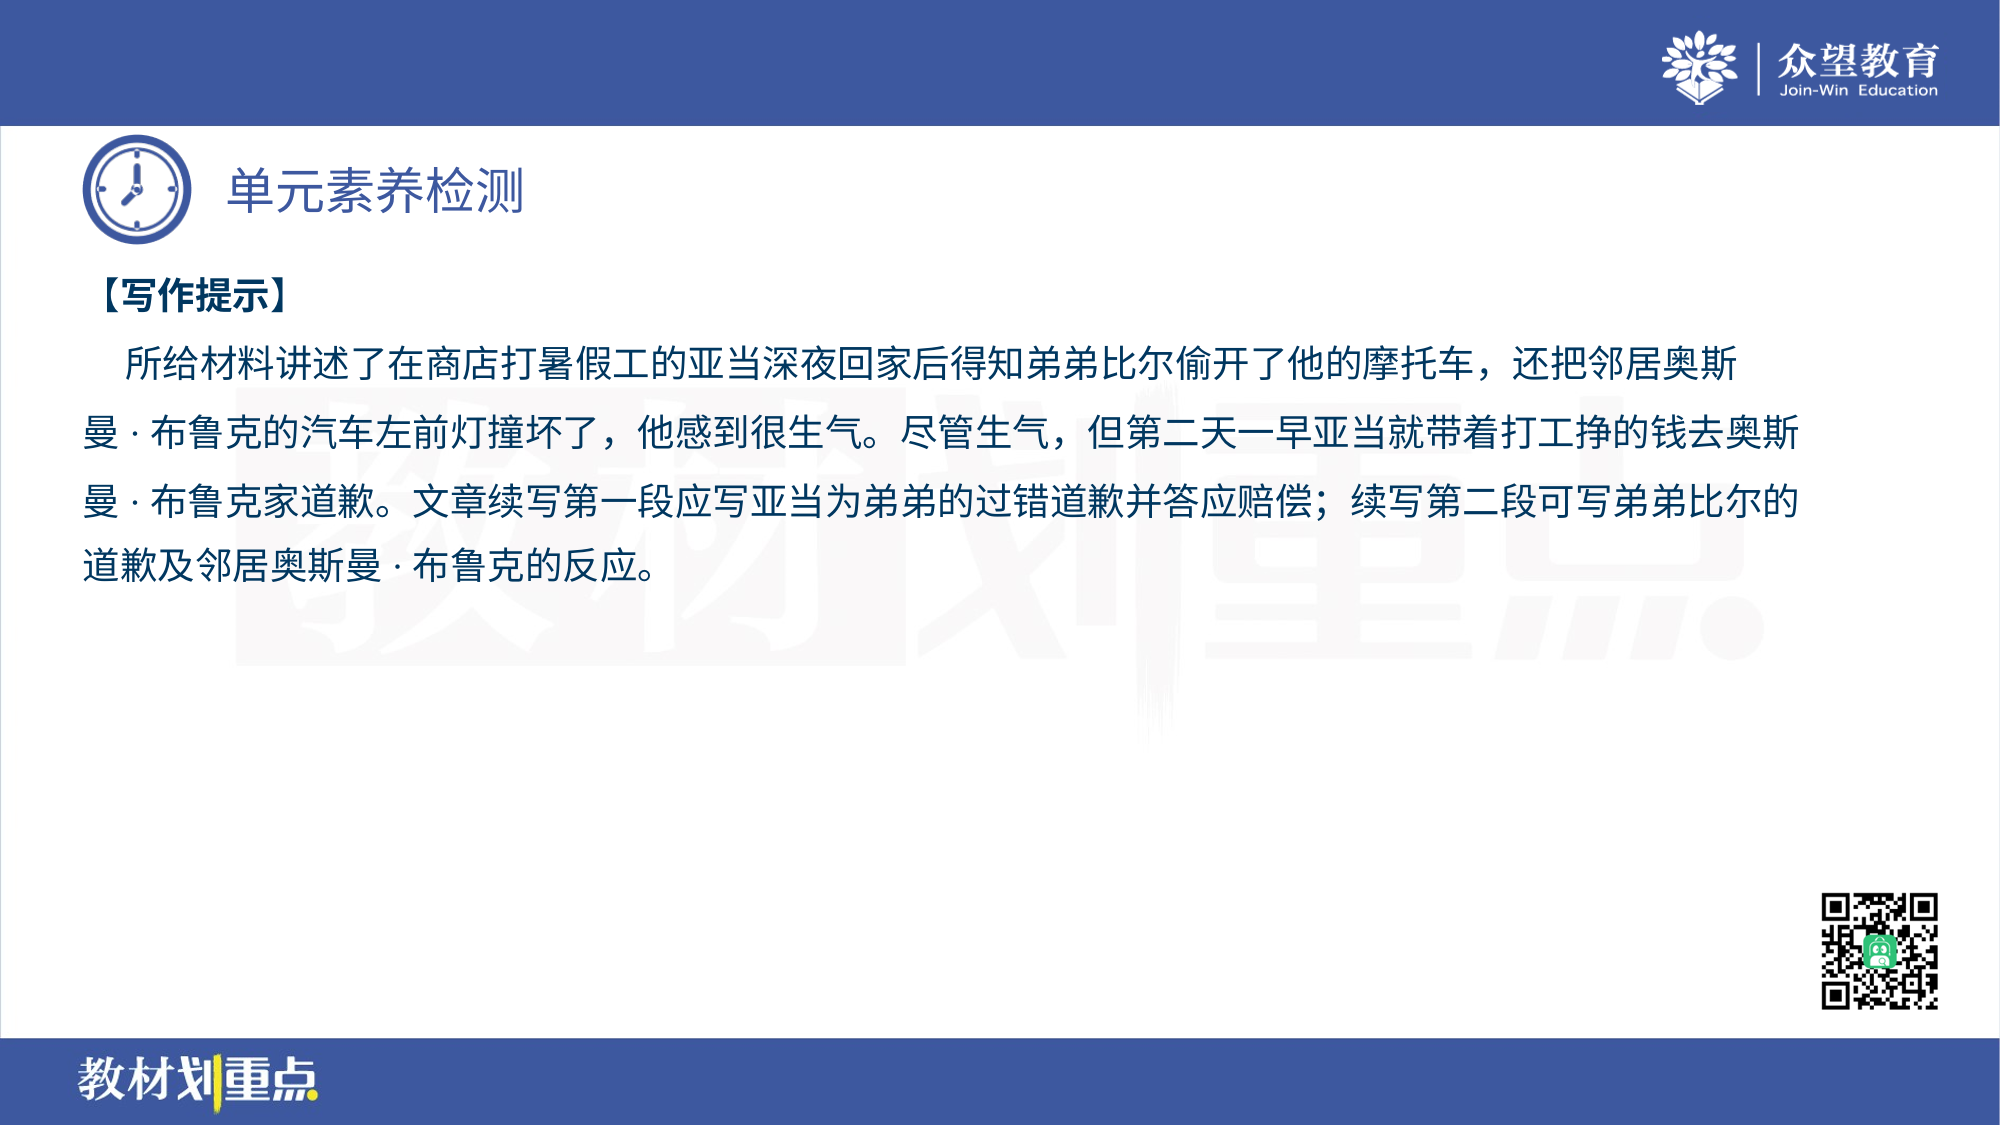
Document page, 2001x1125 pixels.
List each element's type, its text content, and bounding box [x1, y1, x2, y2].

picture [0, 0, 2000, 1125]
text_box 【写作提示】 所给材料讲述了在商店打暑假工的亚当深夜回家后得知弟弟比尔偷开了他的摩托车，还把邻居奥斯 曼·布鲁克的汽车左前灯撞坏了，他感到很生气。尽管生气，但第二天一早亚当就带着打工挣的钱去奥斯 曼·布鲁克家道歉。文章续写第一段应写亚当为弟弟的过错道歉并答应赔偿；续写第二段可写弟弟比尔的 道歉及邻居奥斯曼·布鲁克的反应。 [82, 247, 1817, 581]
